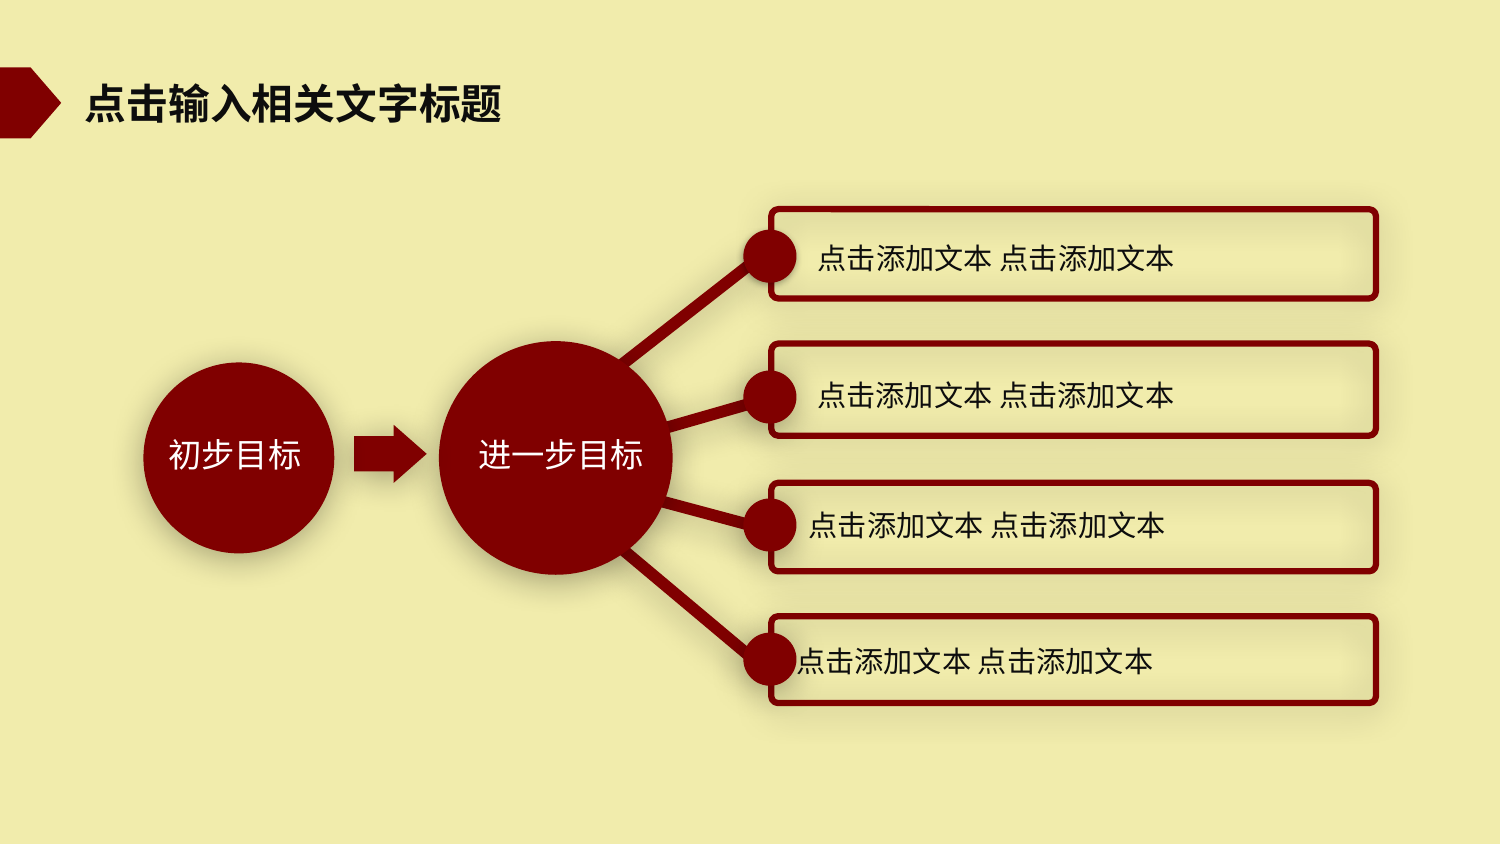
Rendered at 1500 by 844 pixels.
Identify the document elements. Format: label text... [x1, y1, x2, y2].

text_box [440, 342, 680, 573]
text_box [772, 482, 1377, 573]
text_box [742, 228, 798, 284]
text_box 点击添加文本 点击添加文本 [805, 635, 1333, 686]
text_box [771, 615, 1377, 704]
text_box [770, 208, 1377, 300]
text_box [687, 501, 727, 525]
text_box [0, 65, 63, 141]
text_box 点击输入相关文字标题 [70, 70, 518, 135]
text_box [742, 497, 798, 553]
text_box 点击添加文本 点击添加文本 [803, 232, 1365, 283]
text_box [770, 342, 1377, 437]
text_box [648, 580, 735, 646]
text_box 点击添加文本 点击添加文本 [802, 369, 1319, 420]
text_box [642, 265, 743, 341]
text_box [742, 369, 798, 425]
text_box [687, 404, 726, 429]
text_box [742, 631, 798, 687]
text_box [357, 424, 428, 484]
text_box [118, 364, 352, 552]
text_box 点击添加文本 点击添加文本 [804, 499, 1320, 550]
